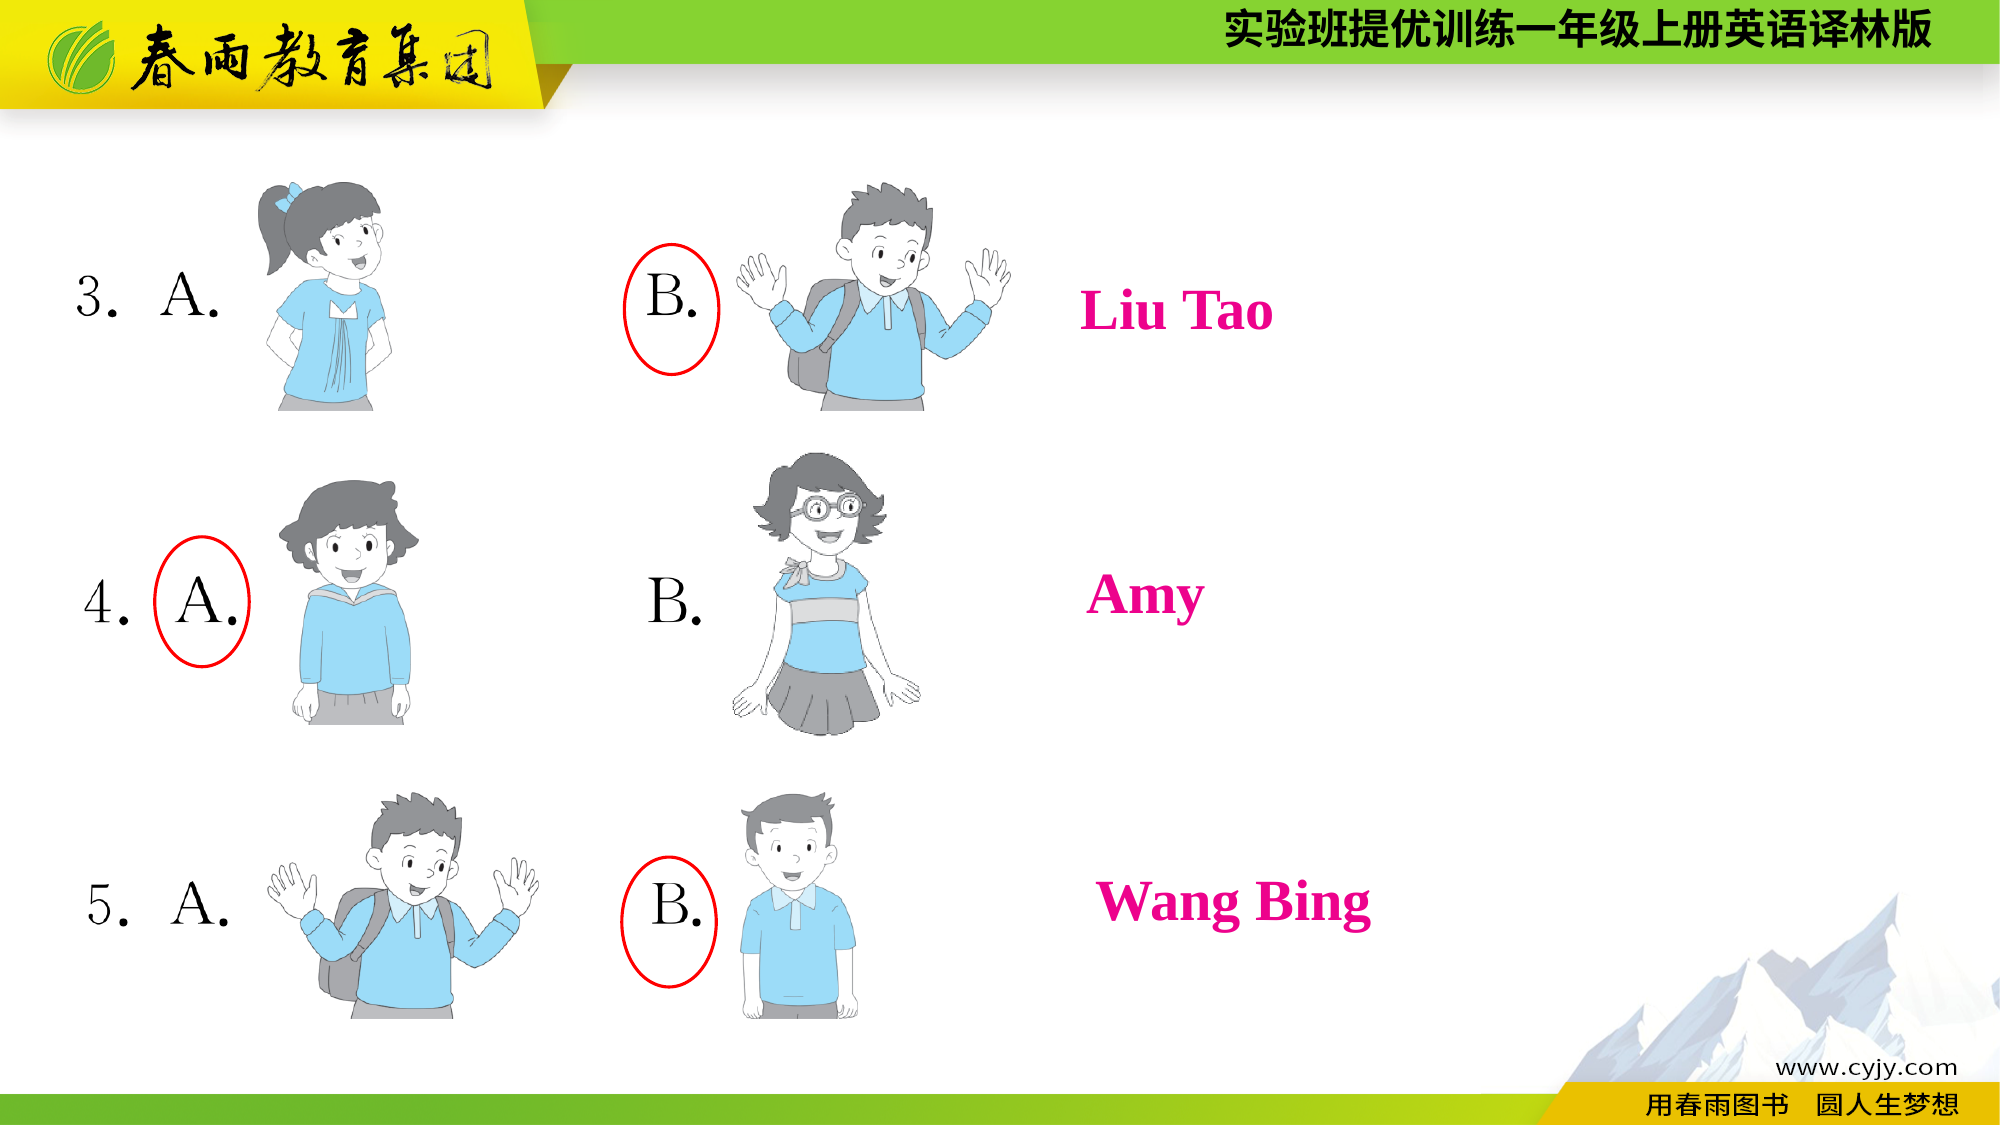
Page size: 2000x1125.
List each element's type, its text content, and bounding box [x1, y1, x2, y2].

picture [0, 0, 2000, 1125]
text_box Amy [1071, 547, 1222, 633]
text_box Liu Tao [1065, 264, 1290, 349]
text_box Wang Bing [1080, 854, 1388, 940]
